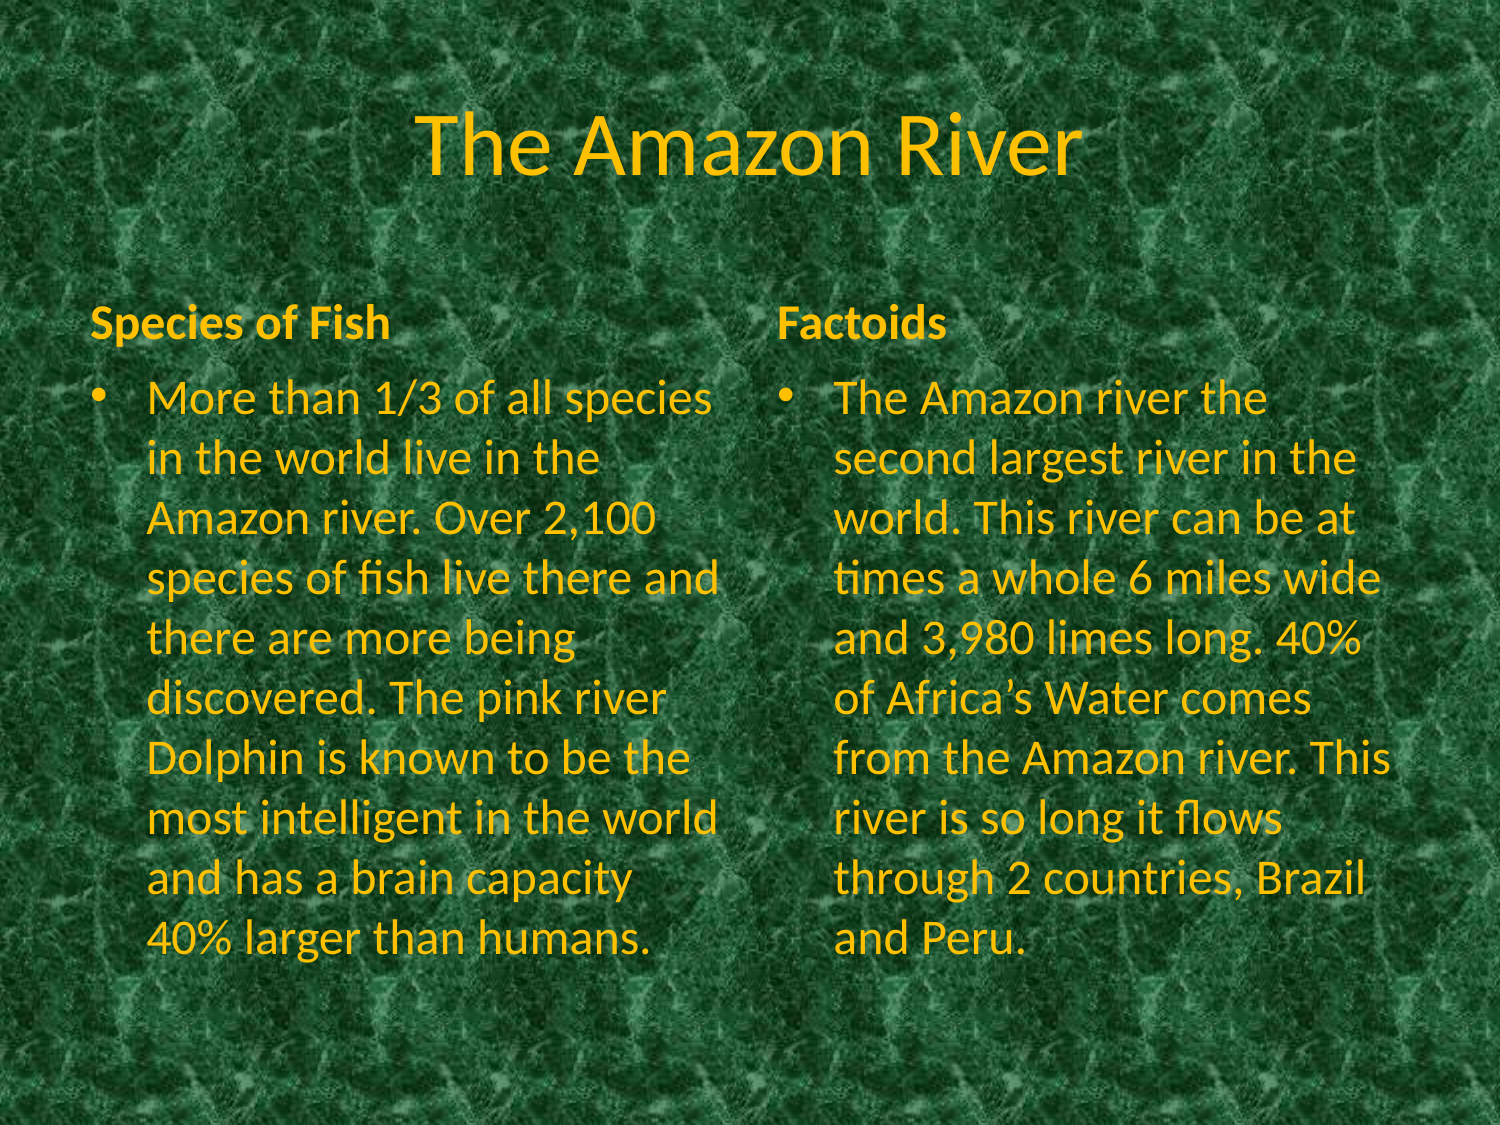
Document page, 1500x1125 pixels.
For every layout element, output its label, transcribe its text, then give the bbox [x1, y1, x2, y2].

list The Amazon river the second largest river in the world. This river can be at times a whole 6 miles wide and 3,980 limes long. 40% of Africa’s Water comes from the Amazon river. This river is so long it flows through 2 countries, Brazil and Peru. [761, 356, 1425, 1005]
list Factoids [761, 251, 1425, 356]
list More than 1/3 of all species in the world live in the Amazon river. Over 2,100 species of fish live there and there are more being discovered. The pink river Dolphin is known to be the most intelligent in the world and has a brain capacity 40% larger than humans. [75, 356, 738, 1005]
picture [0, 0, 1500, 1125]
title The Amazon River [75, 45, 1425, 233]
list Species of Fish [75, 251, 738, 356]
